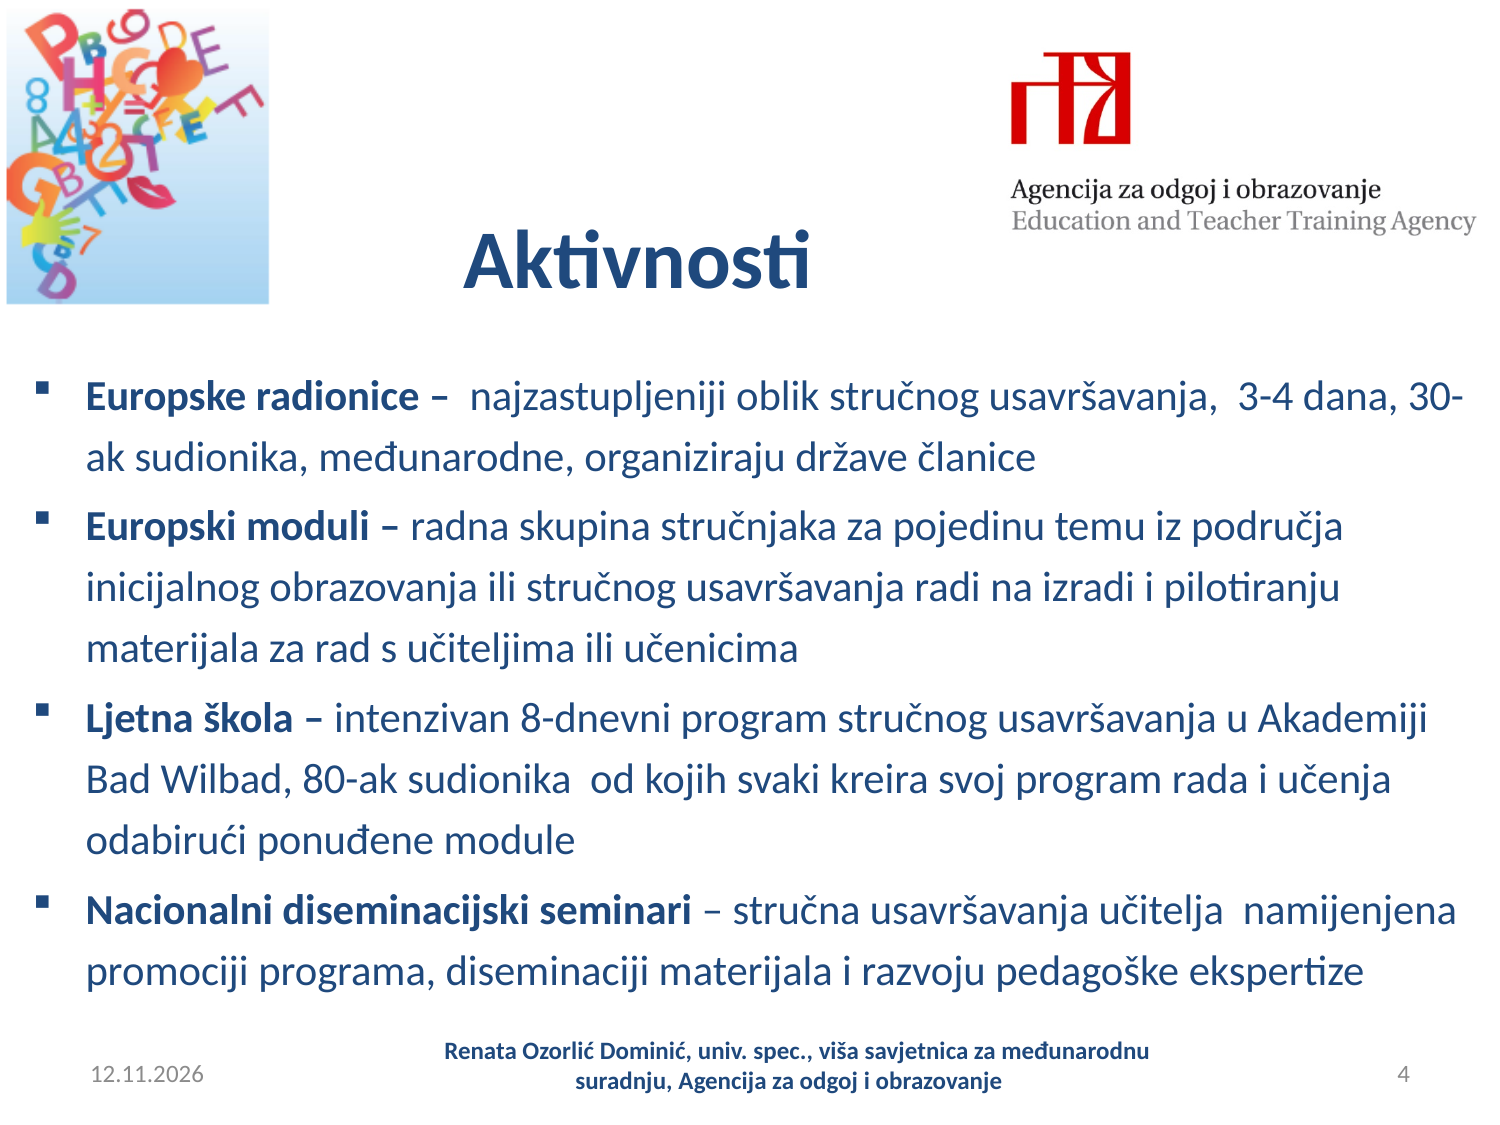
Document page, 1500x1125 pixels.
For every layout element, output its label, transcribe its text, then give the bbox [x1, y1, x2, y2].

slide_number 4 [1074, 1042, 1425, 1103]
title Aktivnosti [265, 184, 1010, 327]
list Europske radionice – najzastupljeniji oblik stručnog usavršavanja, 3-4 dana, 30-ak sudionika, međunarodne, organiziraju države članice Europski moduli – radna skupina stručnjaka za pojedinu temu iz područja inicijalnog obrazovanja ili stručnog usavršavanja radi na izradi i pilotiranju materijala za rad s učiteljima ili učenicima Ljetna škola – intenzivan 8-dnevni program stručnog usavršavanja u Akademiji Bad Wilbad, 80-ak sudionika od kojih svaki kreira svoj program rada i učenja odabirući ponuđene module Nacionalni diseminacijski seminari – stručna usavršavanja učitelja namijenjena promociji programa, diseminaciji materijala i razvoju pedagoške ekspertize [17, 349, 1500, 1047]
picture [0, 0, 278, 308]
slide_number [75, 1042, 425, 1103]
footer Renata Ozorlić Dominić, univ. spec., viša savjetnica za međunarodnu suradnju, Agencija za odgoj i obrazovanje [407, 1035, 1189, 1095]
picture [985, 30, 1500, 260]
